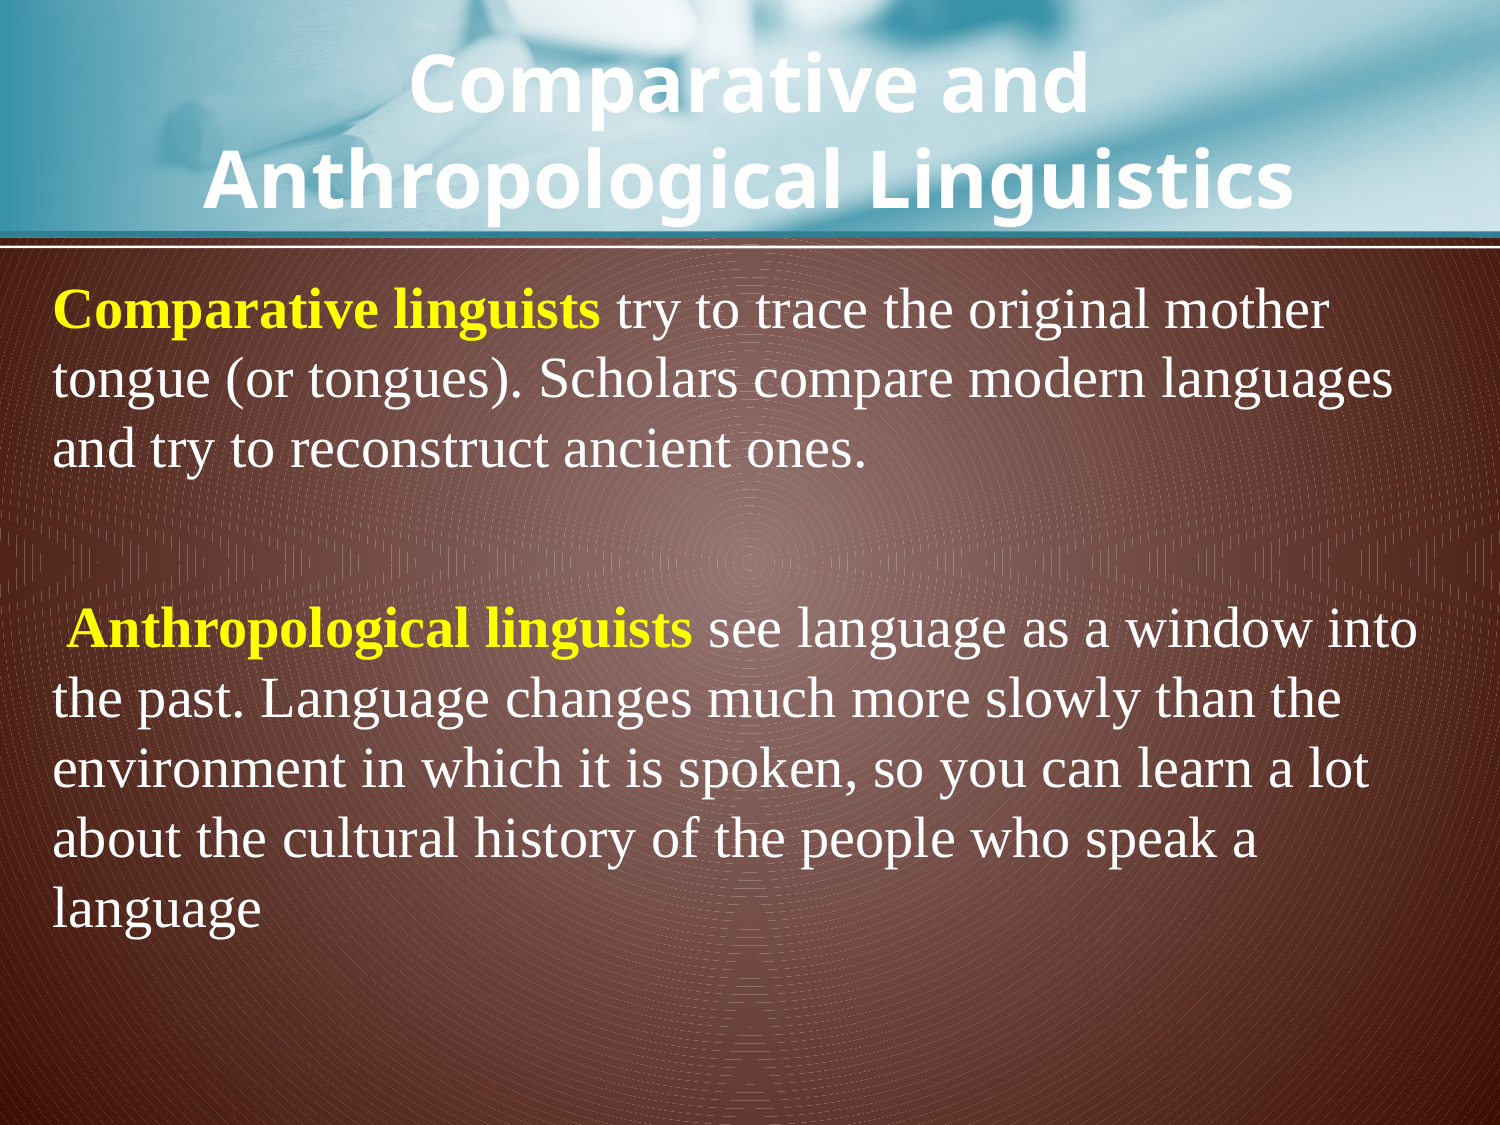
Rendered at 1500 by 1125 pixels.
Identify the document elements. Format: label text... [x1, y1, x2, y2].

title Comparative and Anthropological Linguistics [75, 24, 1425, 233]
list Comparative linguists try to trace the original mother tongue (or tongues). Scholars compare modern languages and try to reconstruct ancient ones. Anthropological linguists see language as a window into the past. Language changes much more slowly than the environment in which it is spoken, so you can learn a lot about the cultural history of the people who speak a language [37, 262, 1475, 1088]
